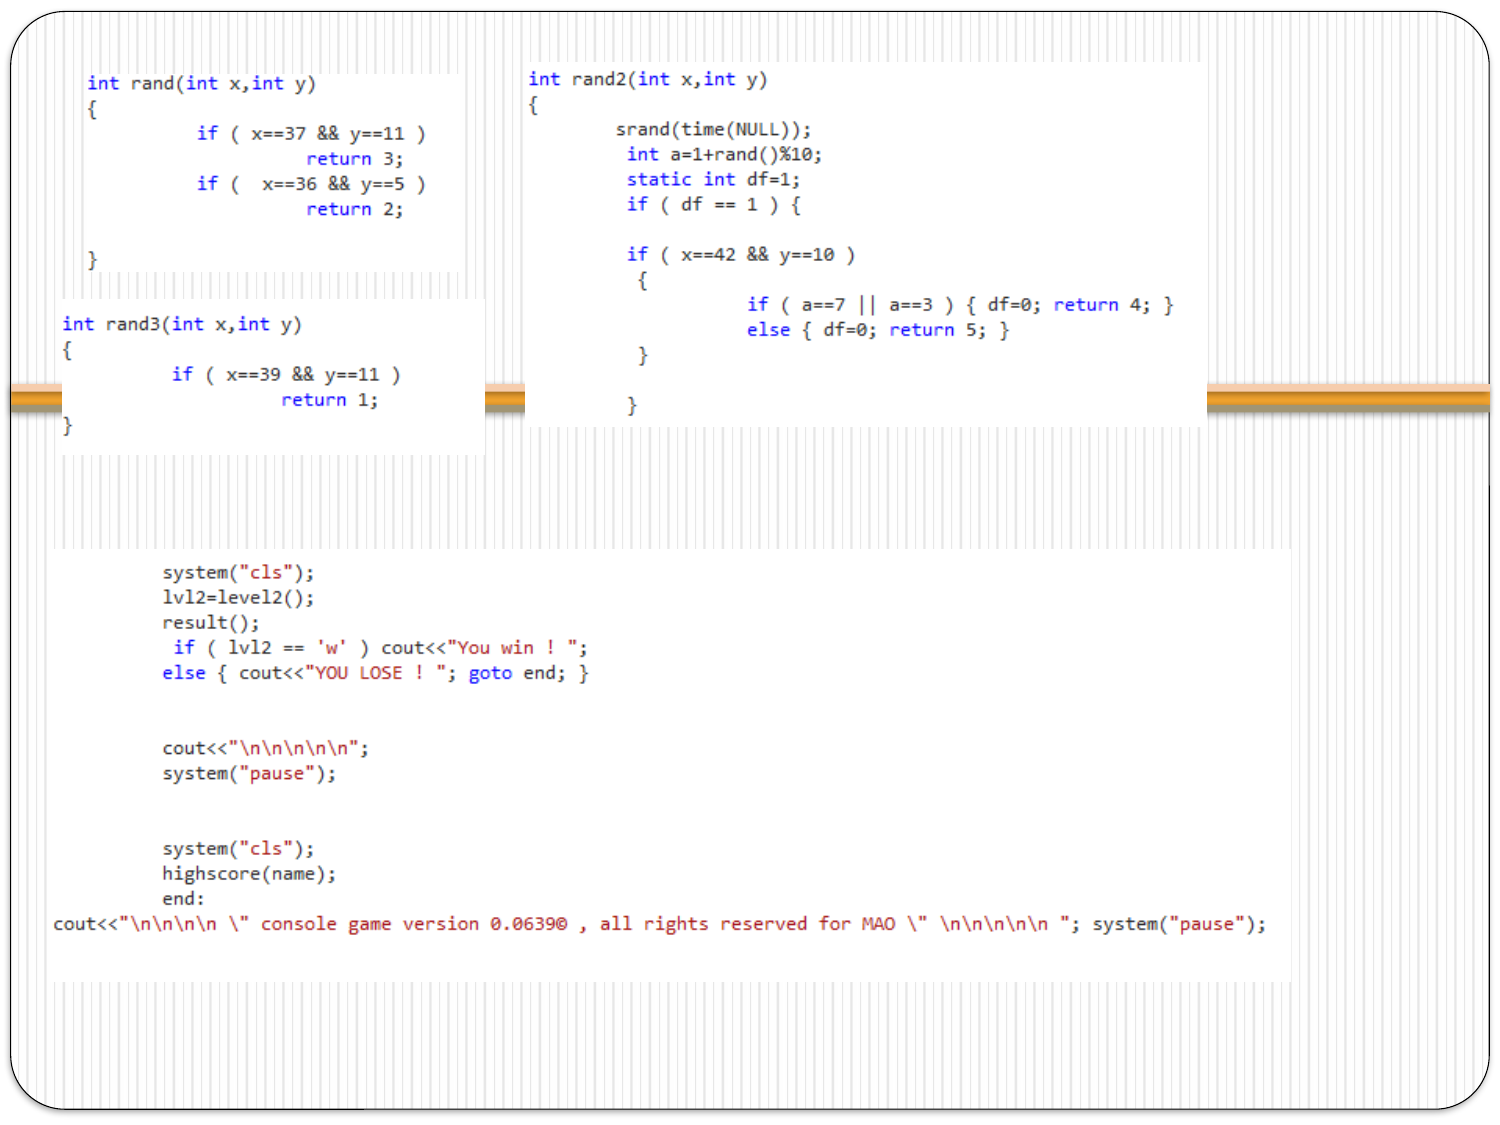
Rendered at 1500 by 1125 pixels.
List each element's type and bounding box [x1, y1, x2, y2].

picture [49, 549, 1291, 982]
picture [87, 74, 460, 273]
picture [524, 62, 1207, 427]
picture [62, 299, 485, 455]
